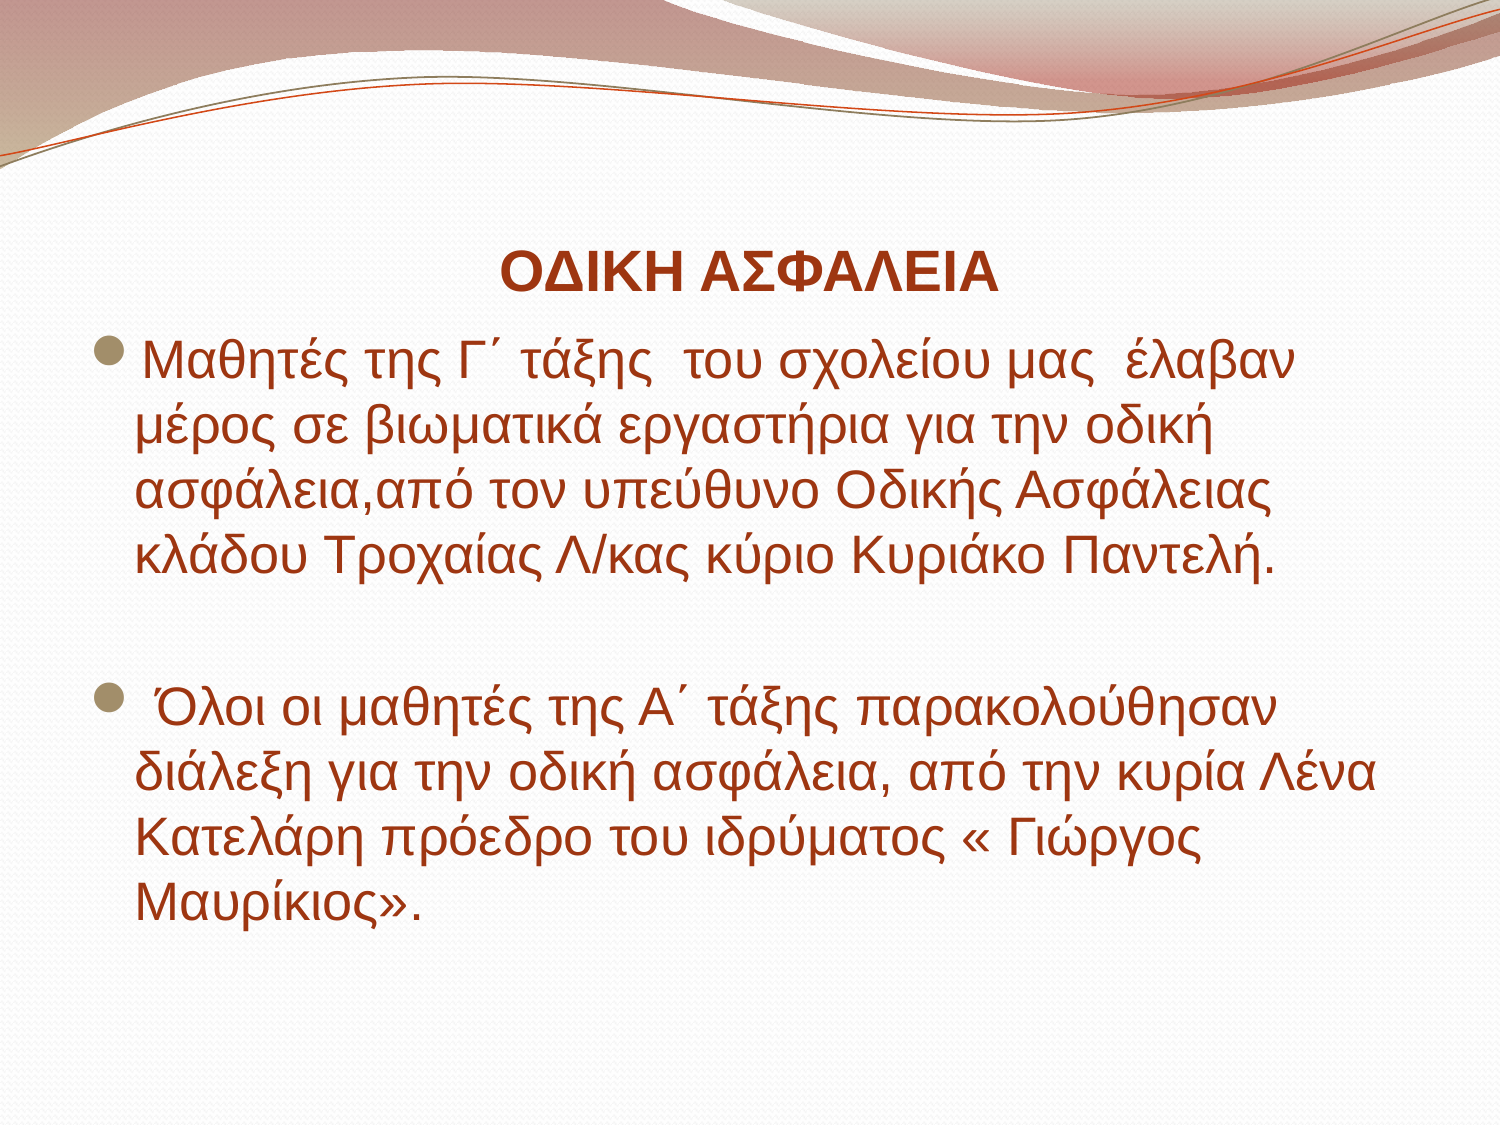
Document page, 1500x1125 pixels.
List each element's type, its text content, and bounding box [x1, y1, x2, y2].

title ΟΔΙΚΗ ΑΣΦΑΛΕΙΑ [75, 115, 1425, 303]
list Μαθητές της Γ΄ τάξης του σχολείου μας έλαβαν μέρος σε βιωματικά εργαστήρια για την οδική ασφάλεια,από τον υπεύθυνο Οδικής Ασφάλειας κλάδου Τροχαίας Λ/κας κύριο Κυριάκο Παντελή. Όλοι οι μαθητές της Α΄ τάξης παρακολούθησαν διάλεξη για την οδική ασφάλεια, από την κυρία Λένα Κατελάρη πρόεδρο του ιδρύματος « Γιώργος Μαυρίκιος». [75, 317, 1425, 1038]
